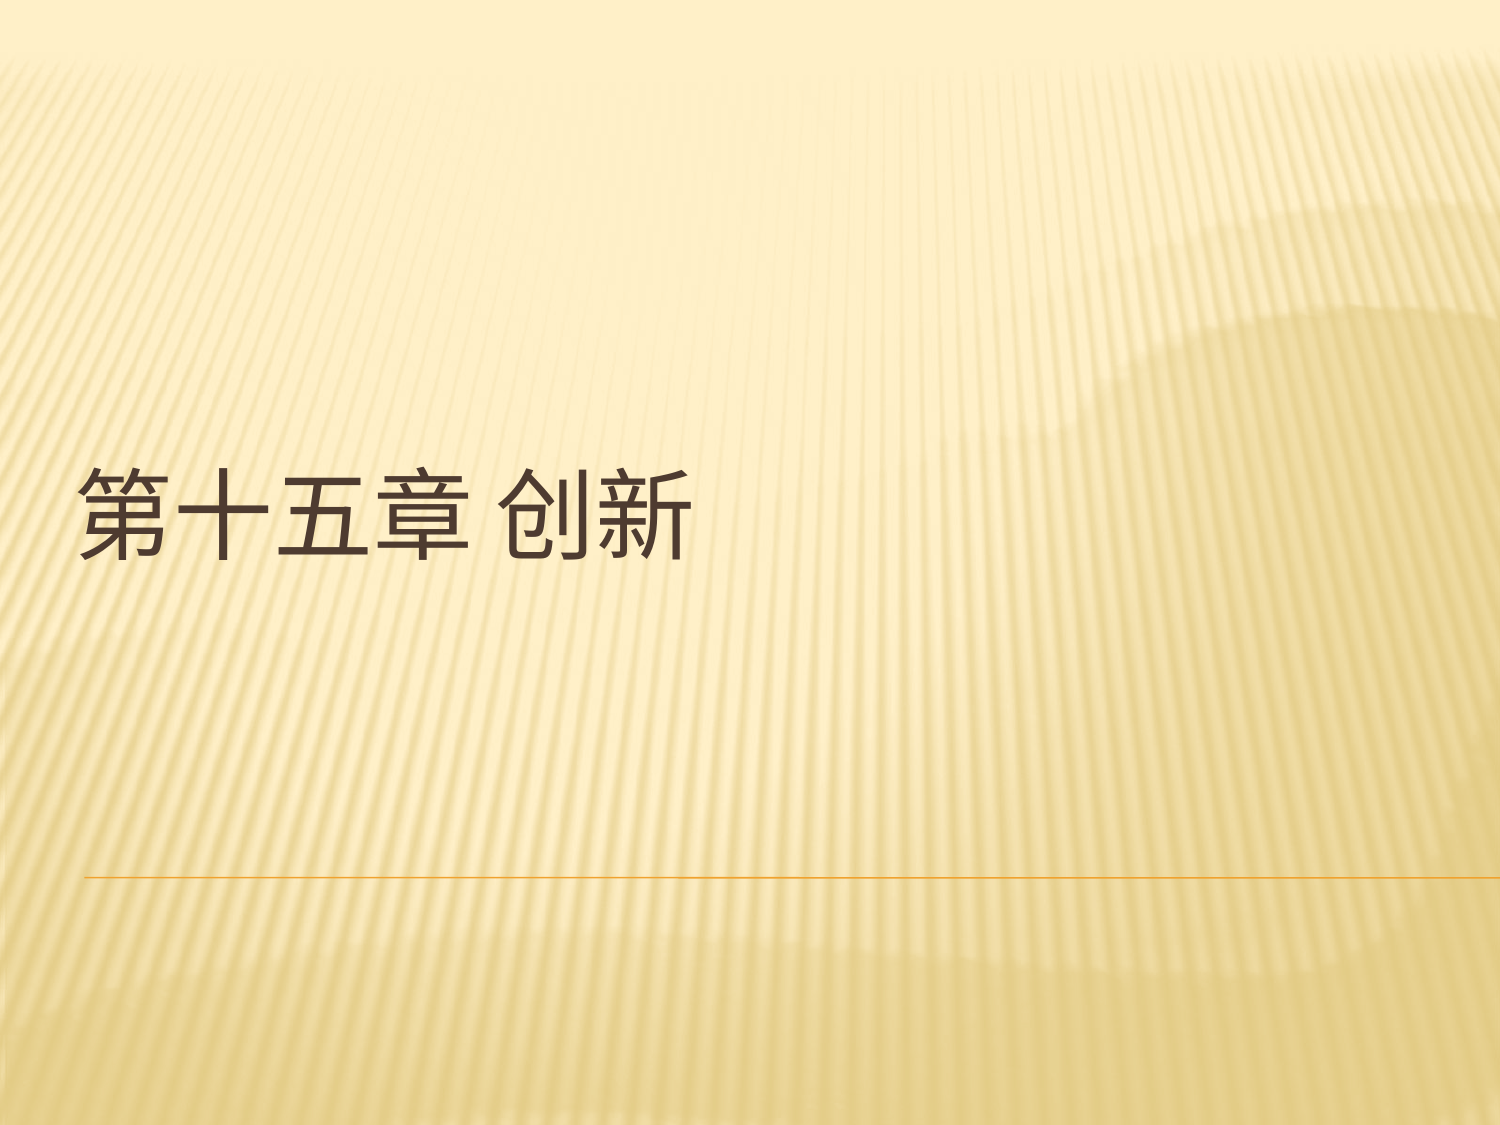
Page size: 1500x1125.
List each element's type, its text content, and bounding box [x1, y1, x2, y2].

title 第十五章 创新 [58, 445, 1447, 646]
